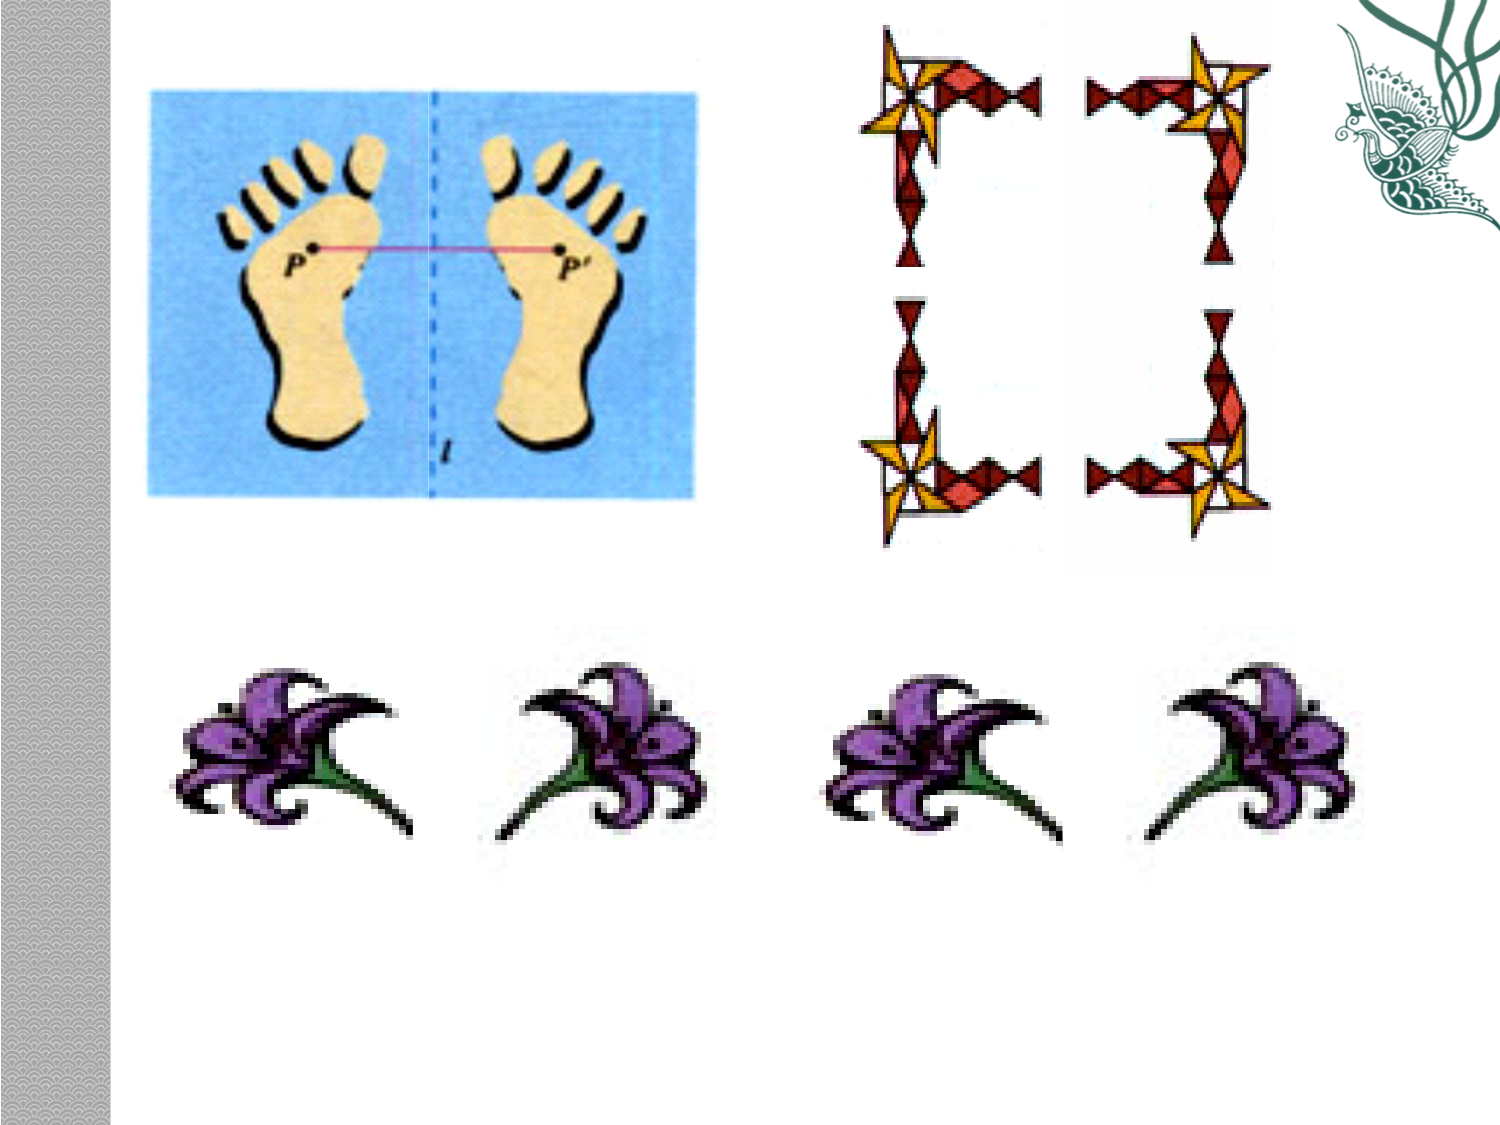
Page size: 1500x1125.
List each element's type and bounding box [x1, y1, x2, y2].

picture [112, 42, 735, 531]
picture [1334, 0, 1500, 235]
picture [761, 628, 1063, 910]
picture [477, 586, 717, 882]
text_box [832, 0, 1274, 267]
text_box [832, 267, 1274, 575]
picture [0, 0, 111, 1125]
picture [1126, 586, 1365, 882]
picture [112, 621, 413, 899]
